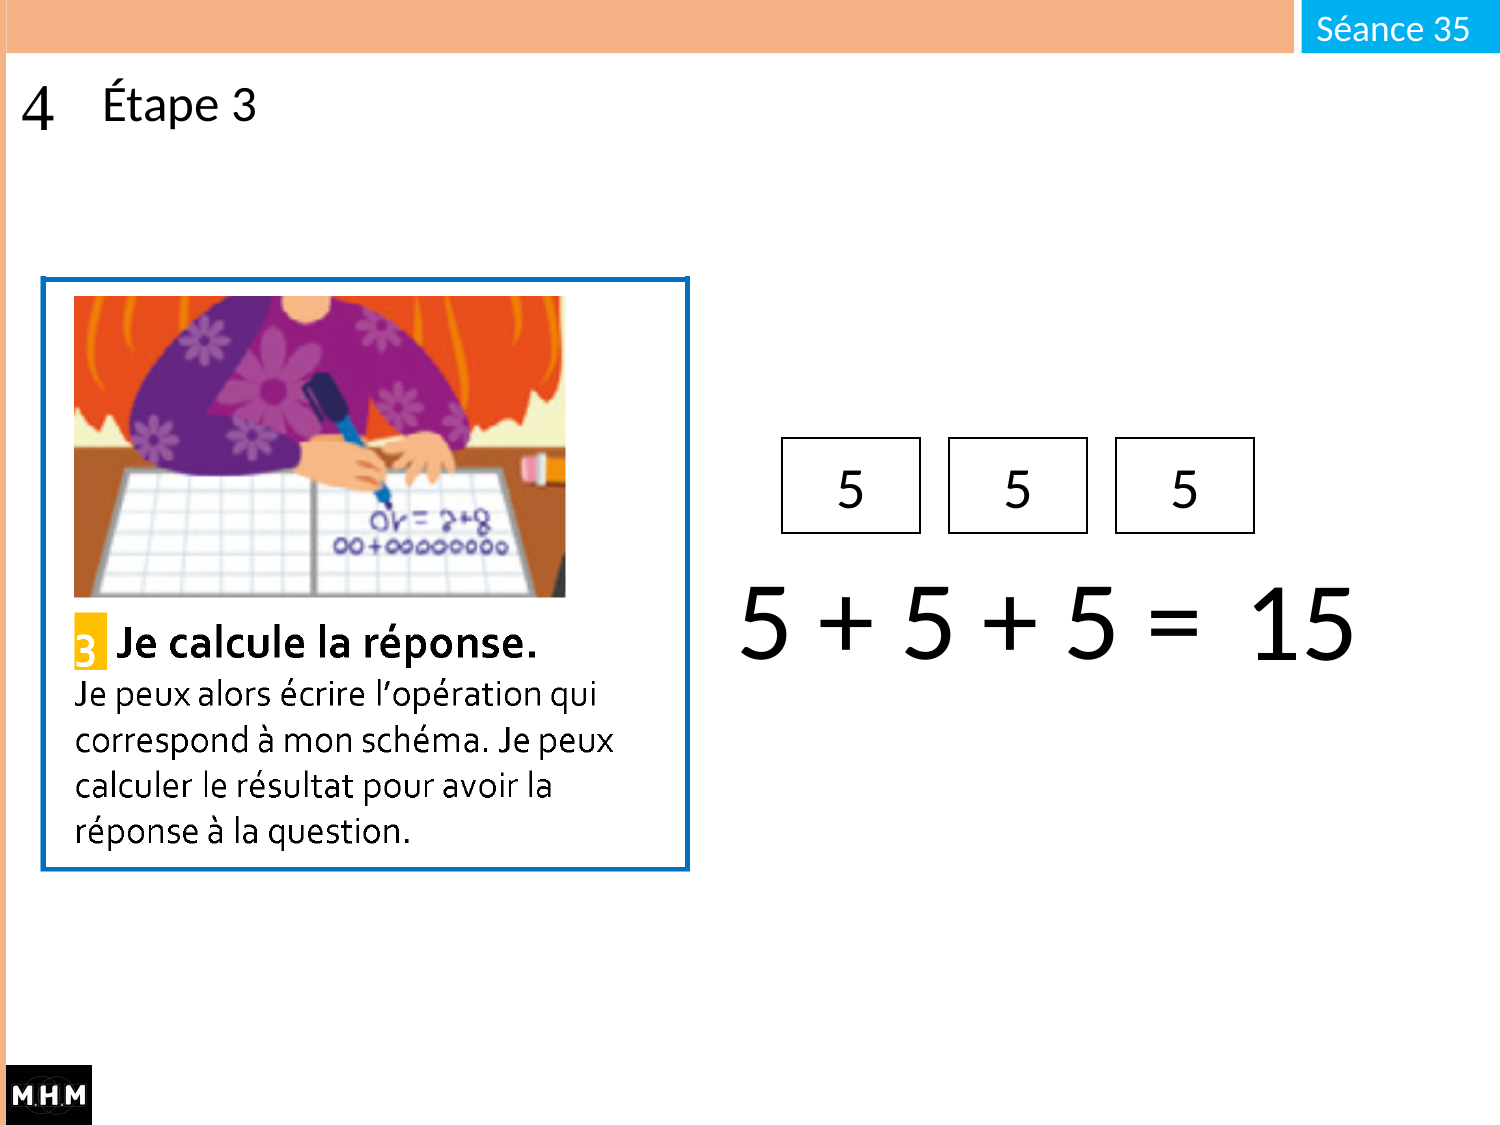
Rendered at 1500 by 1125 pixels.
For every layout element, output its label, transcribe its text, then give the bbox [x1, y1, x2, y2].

picture [6, 1065, 92, 1125]
text_box 15 [1229, 540, 1448, 691]
text_box 5 [781, 437, 921, 534]
title Étape 3 [87, 32, 1382, 140]
text_box 5 [948, 437, 1088, 534]
text_box 5 [1115, 437, 1255, 534]
text_box 5 + 5 + 5 = [721, 539, 1434, 690]
picture [39, 276, 690, 873]
